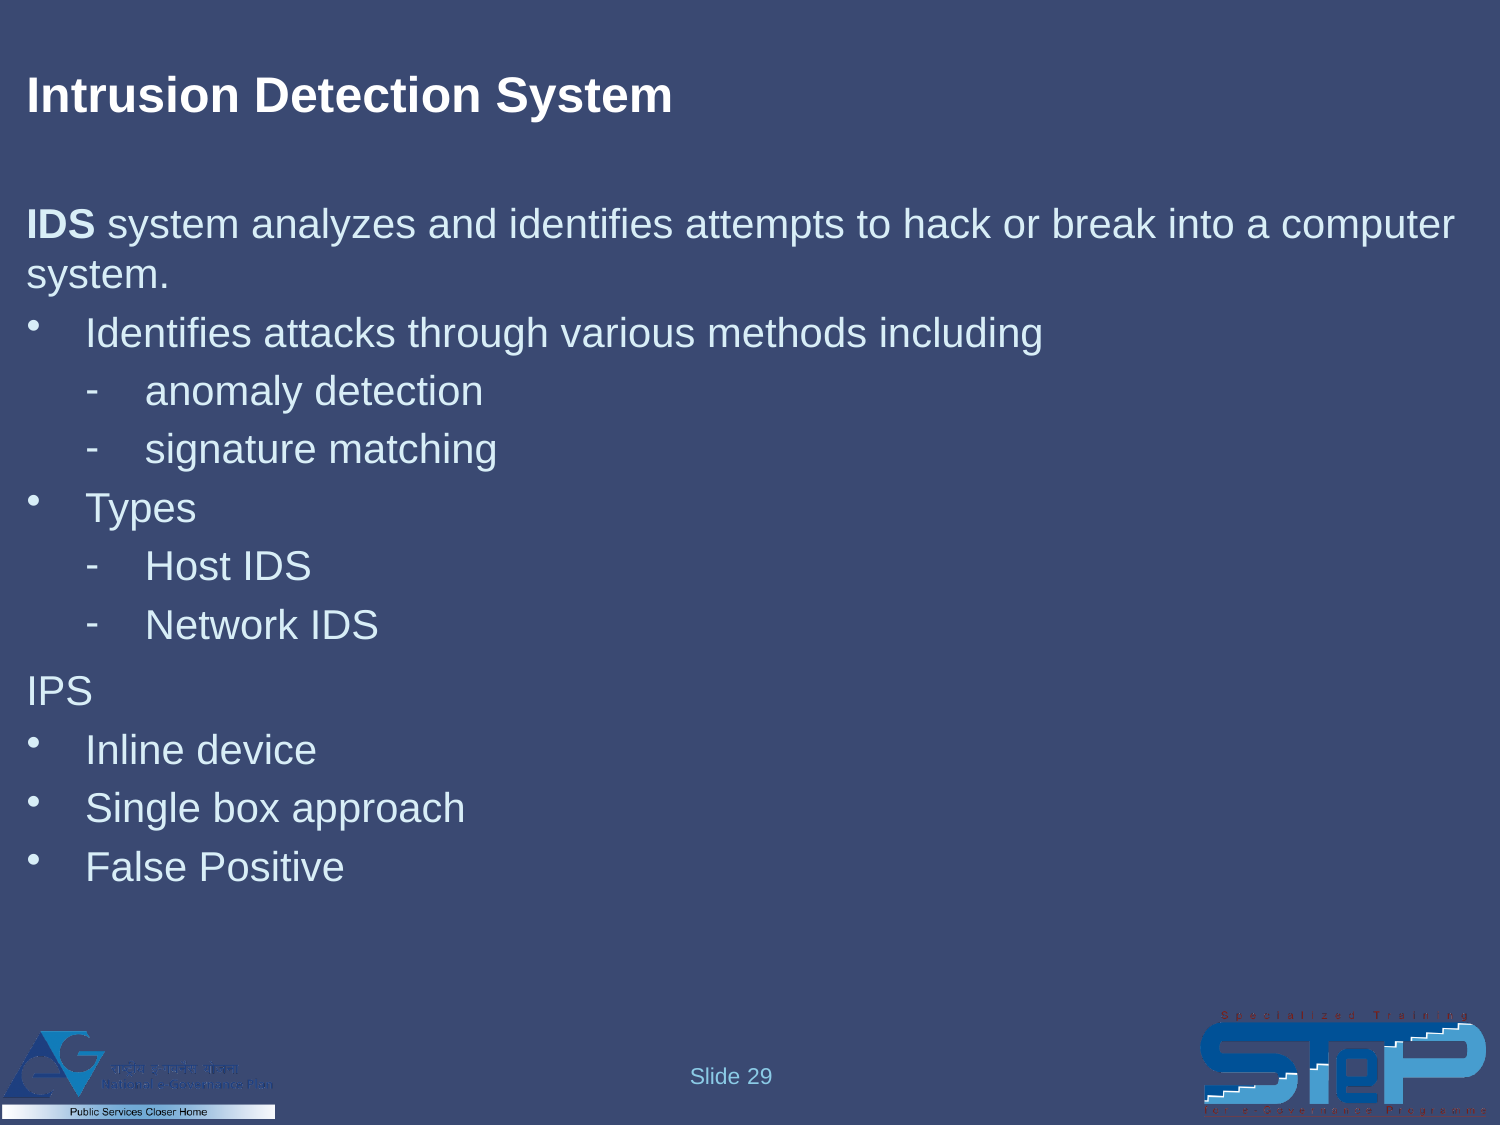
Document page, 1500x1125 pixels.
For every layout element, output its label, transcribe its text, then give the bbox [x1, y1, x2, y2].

picture [1200, 1011, 1486, 1117]
list IDS system analyzes and identifies attempts to hack or break into a computer system. Identifies attacks through various methods including anomaly detection signature matching Types Host IDS Network IDS IPS Inline device Single box approach False Positive [26, 196, 1474, 909]
title Intrusion Detection System [26, 61, 1472, 187]
picture [2, 1031, 275, 1119]
